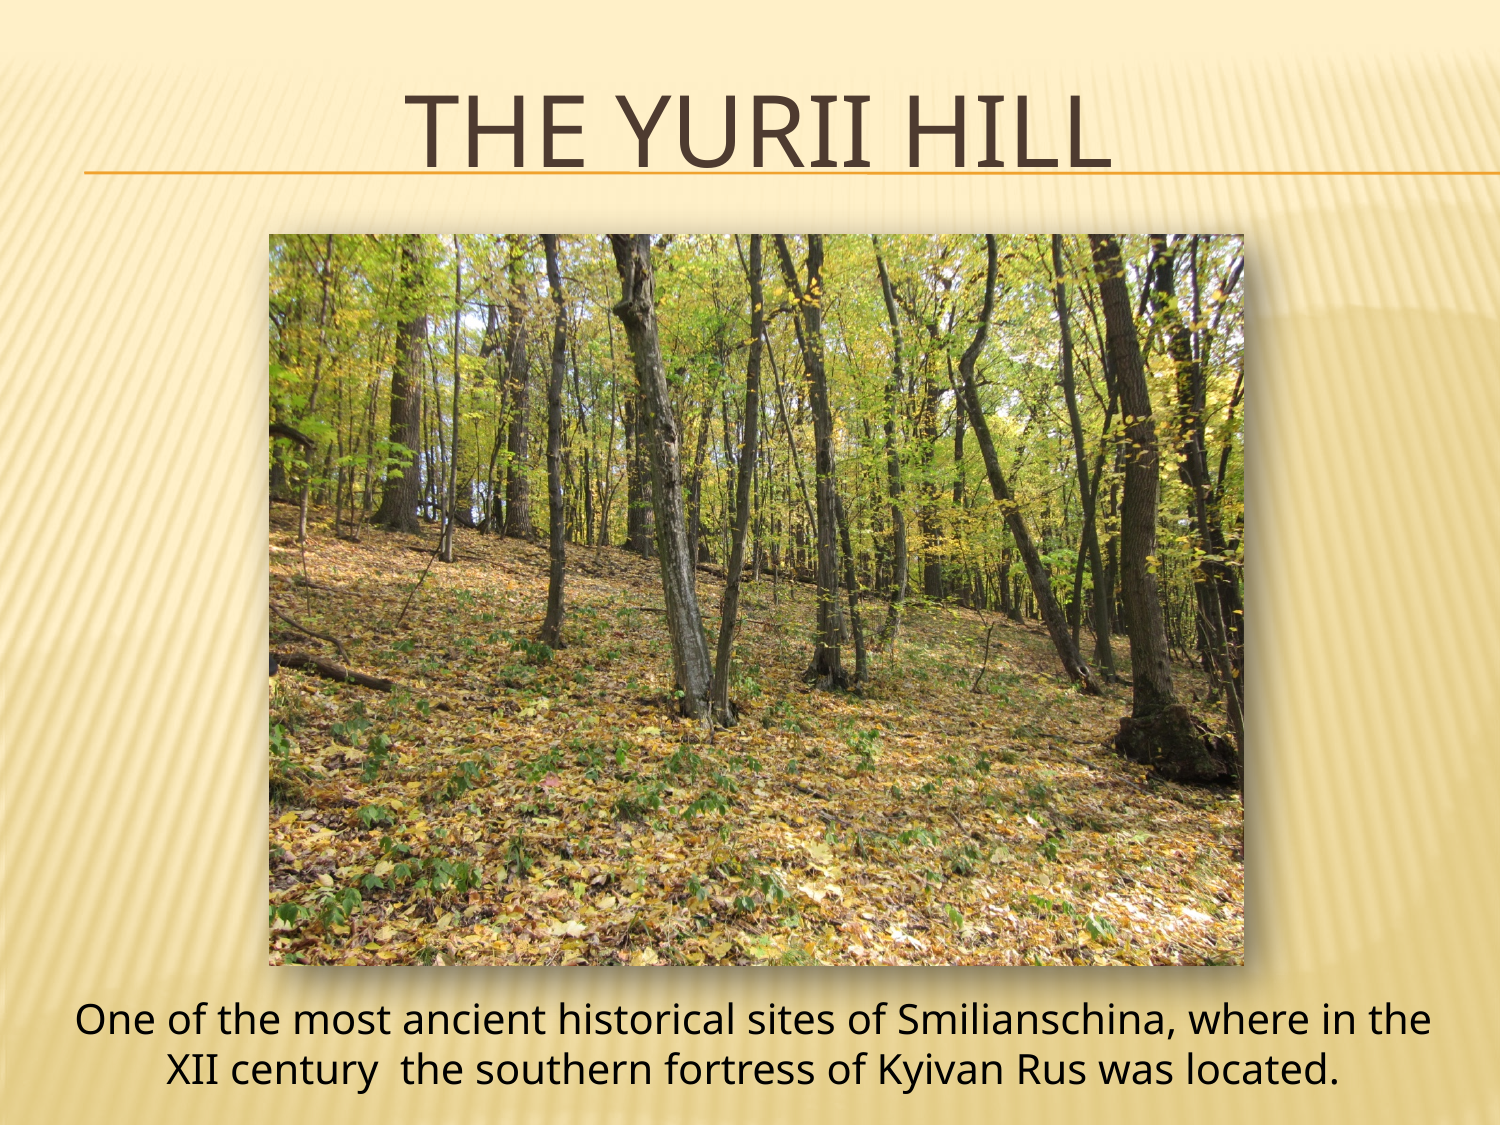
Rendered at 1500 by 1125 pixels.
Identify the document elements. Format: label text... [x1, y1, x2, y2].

text_box One of the most ancient historical sites of Smilianschina, where in the XII century the southern fortress of Kyivan Rus was located. [58, 984, 1449, 1100]
picture [269, 234, 1245, 966]
title The Yurii Hill [46, 58, 1472, 197]
